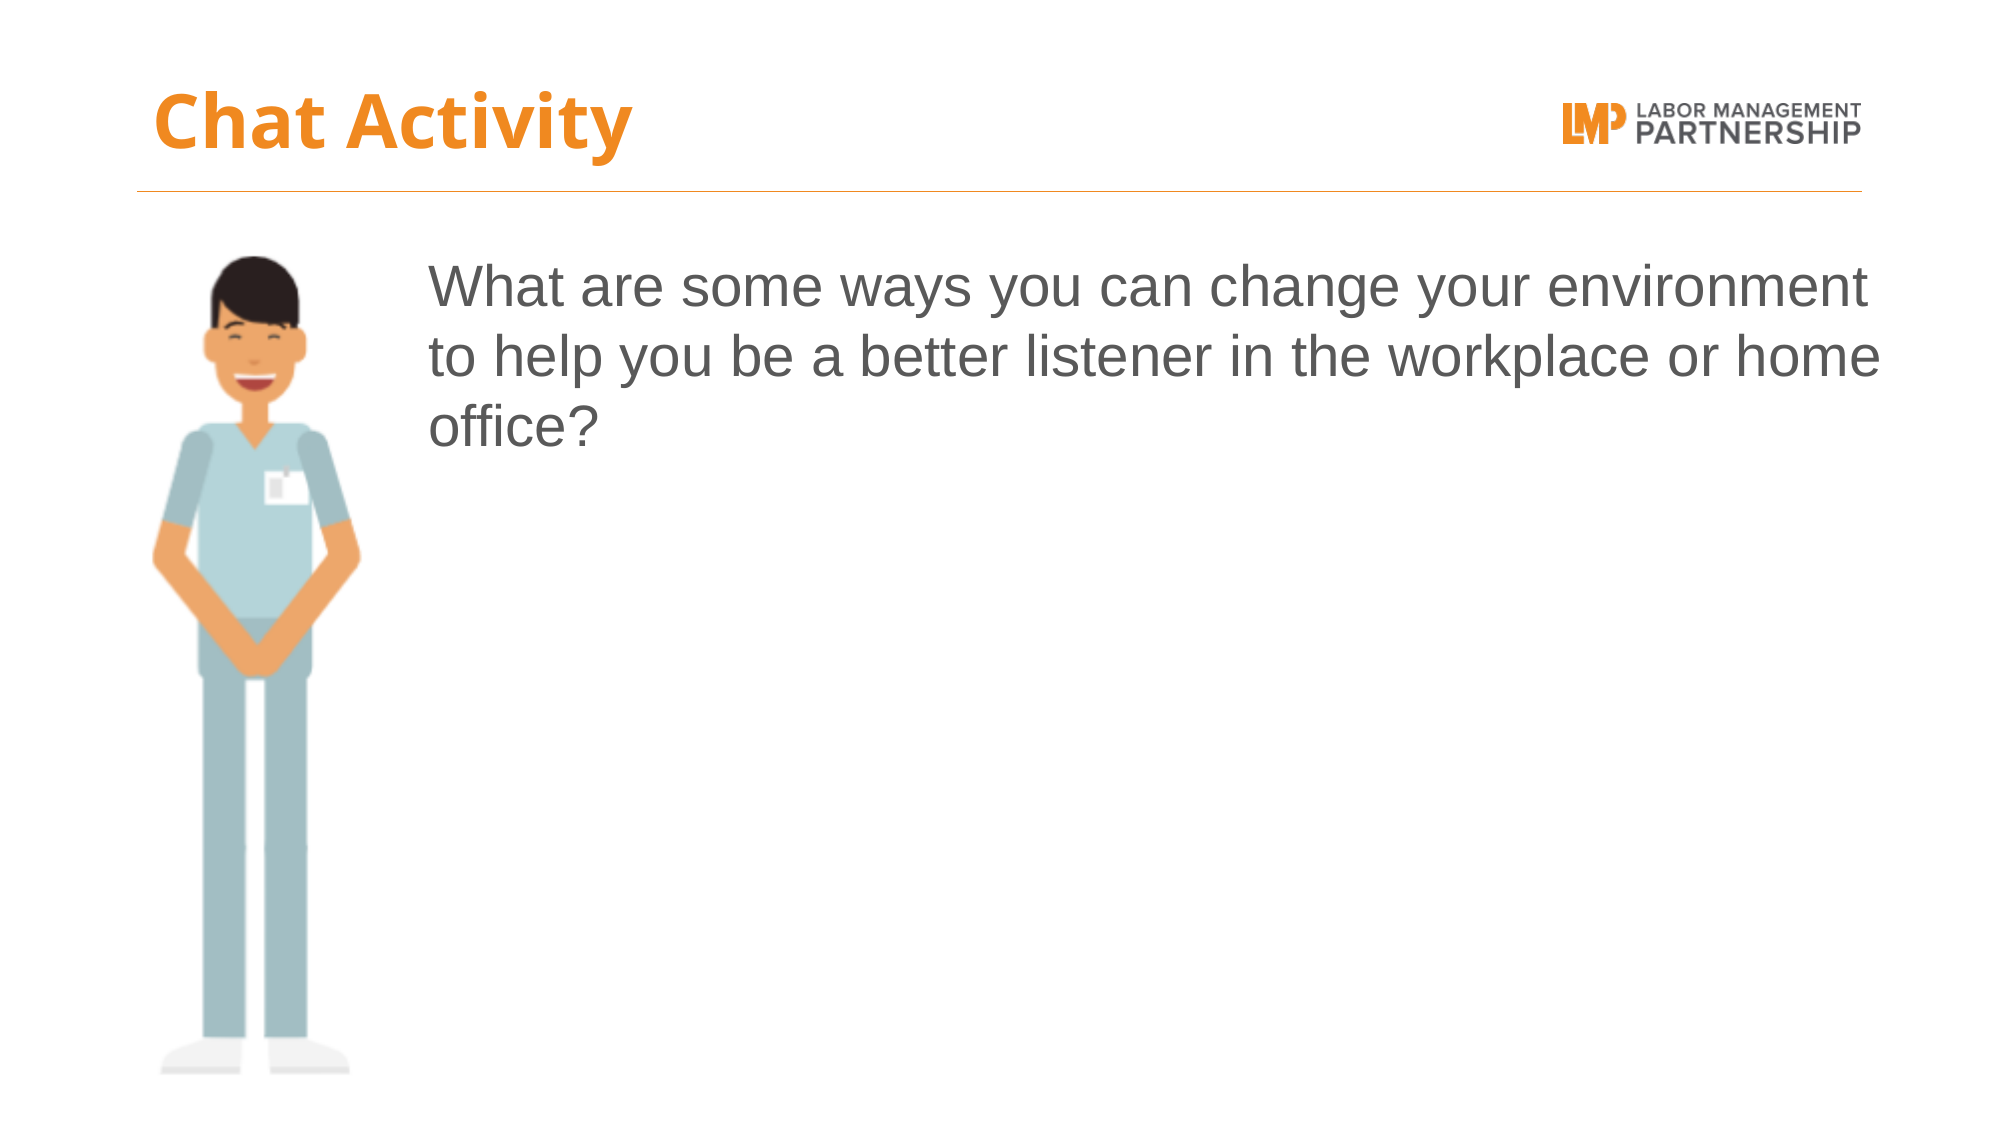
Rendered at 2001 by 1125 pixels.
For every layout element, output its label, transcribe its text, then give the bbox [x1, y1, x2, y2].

picture [1562, 103, 1863, 144]
title Chat Activity [137, 59, 1529, 188]
picture [127, 217, 382, 1097]
list What are some ways you can change your environment to help you be a better listener in the workplace or home office? [413, 240, 1915, 1014]
